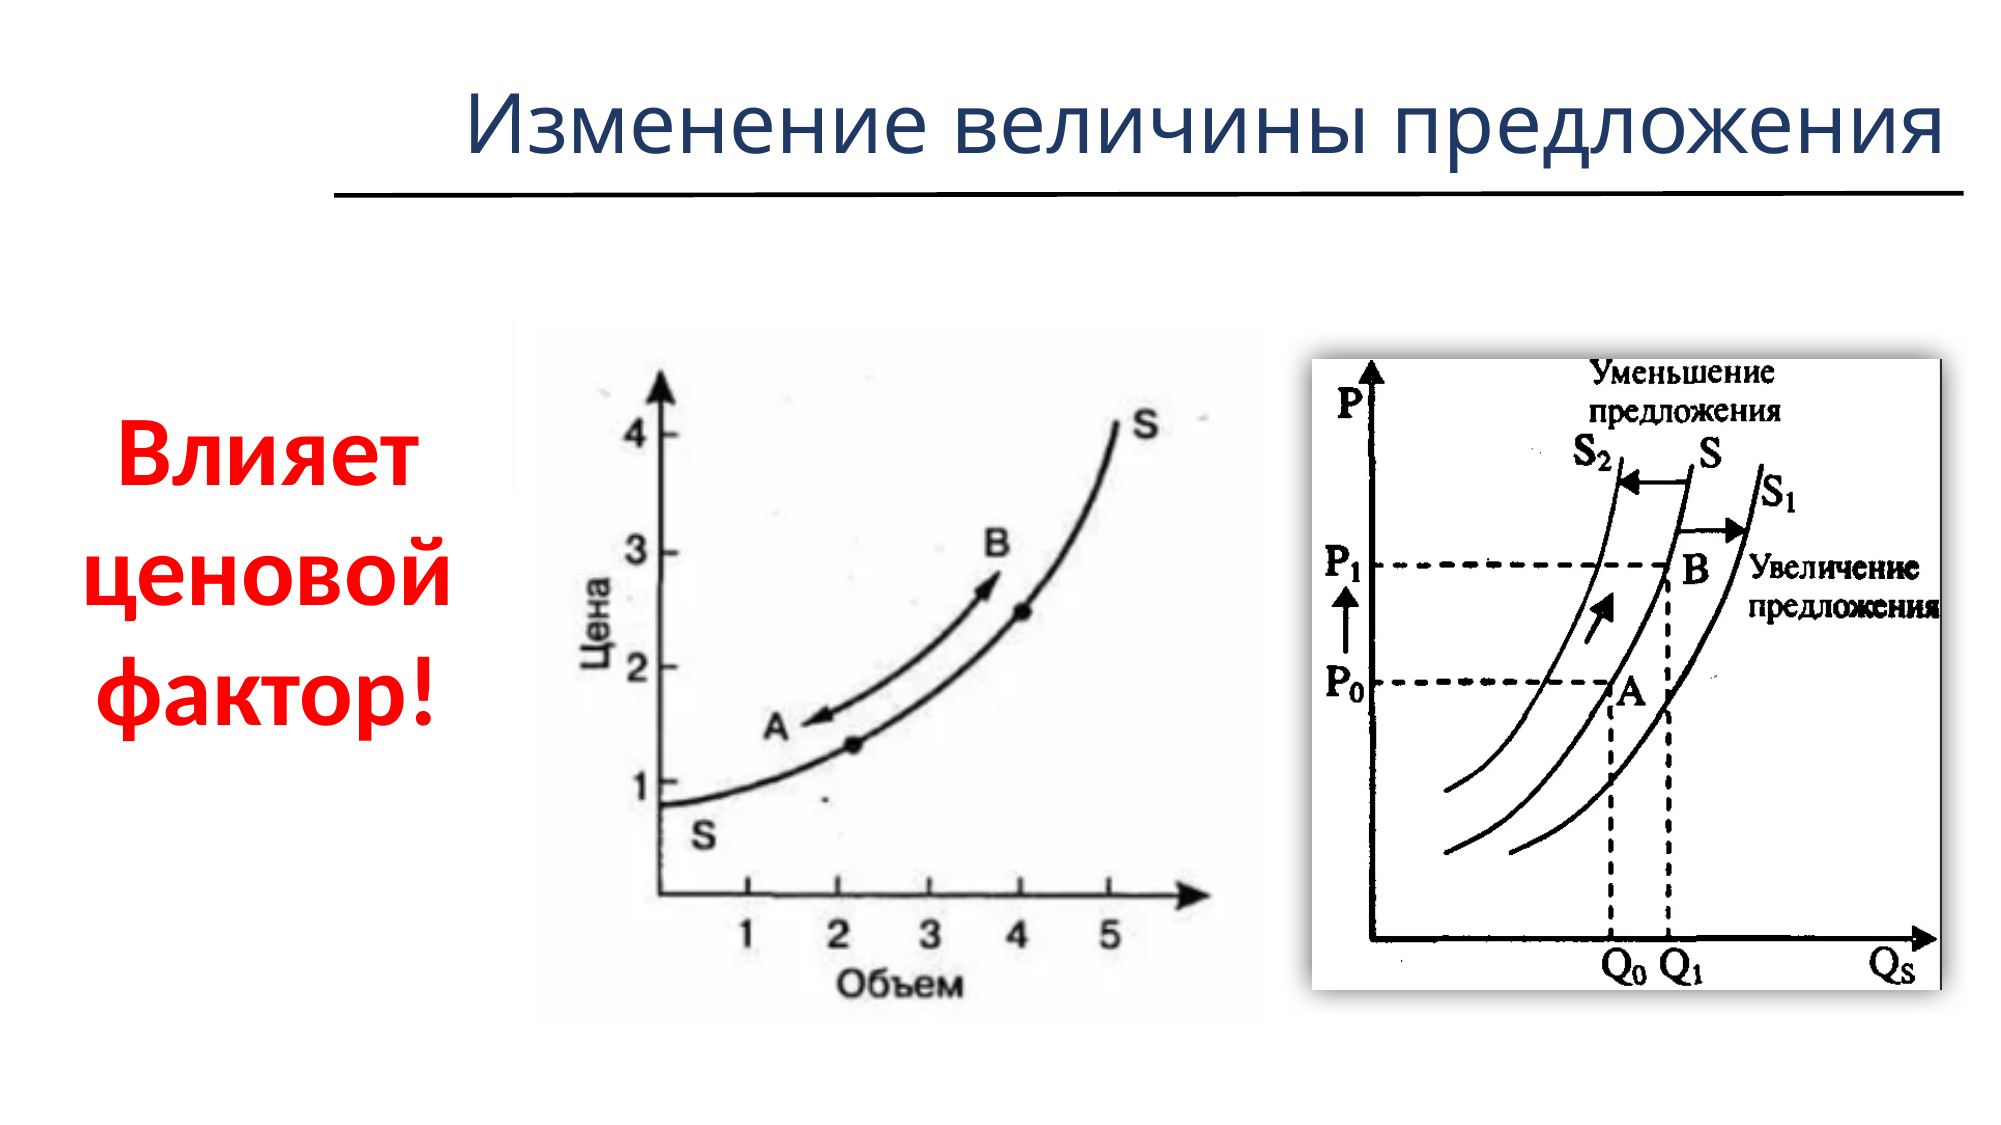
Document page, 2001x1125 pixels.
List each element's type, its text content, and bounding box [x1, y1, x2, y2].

picture [535, 324, 1262, 1025]
text_box Изменение величины предложения [33, 28, 1964, 225]
picture [1312, 359, 1943, 990]
text_box Влияет ценовой фактор! [63, 378, 472, 753]
